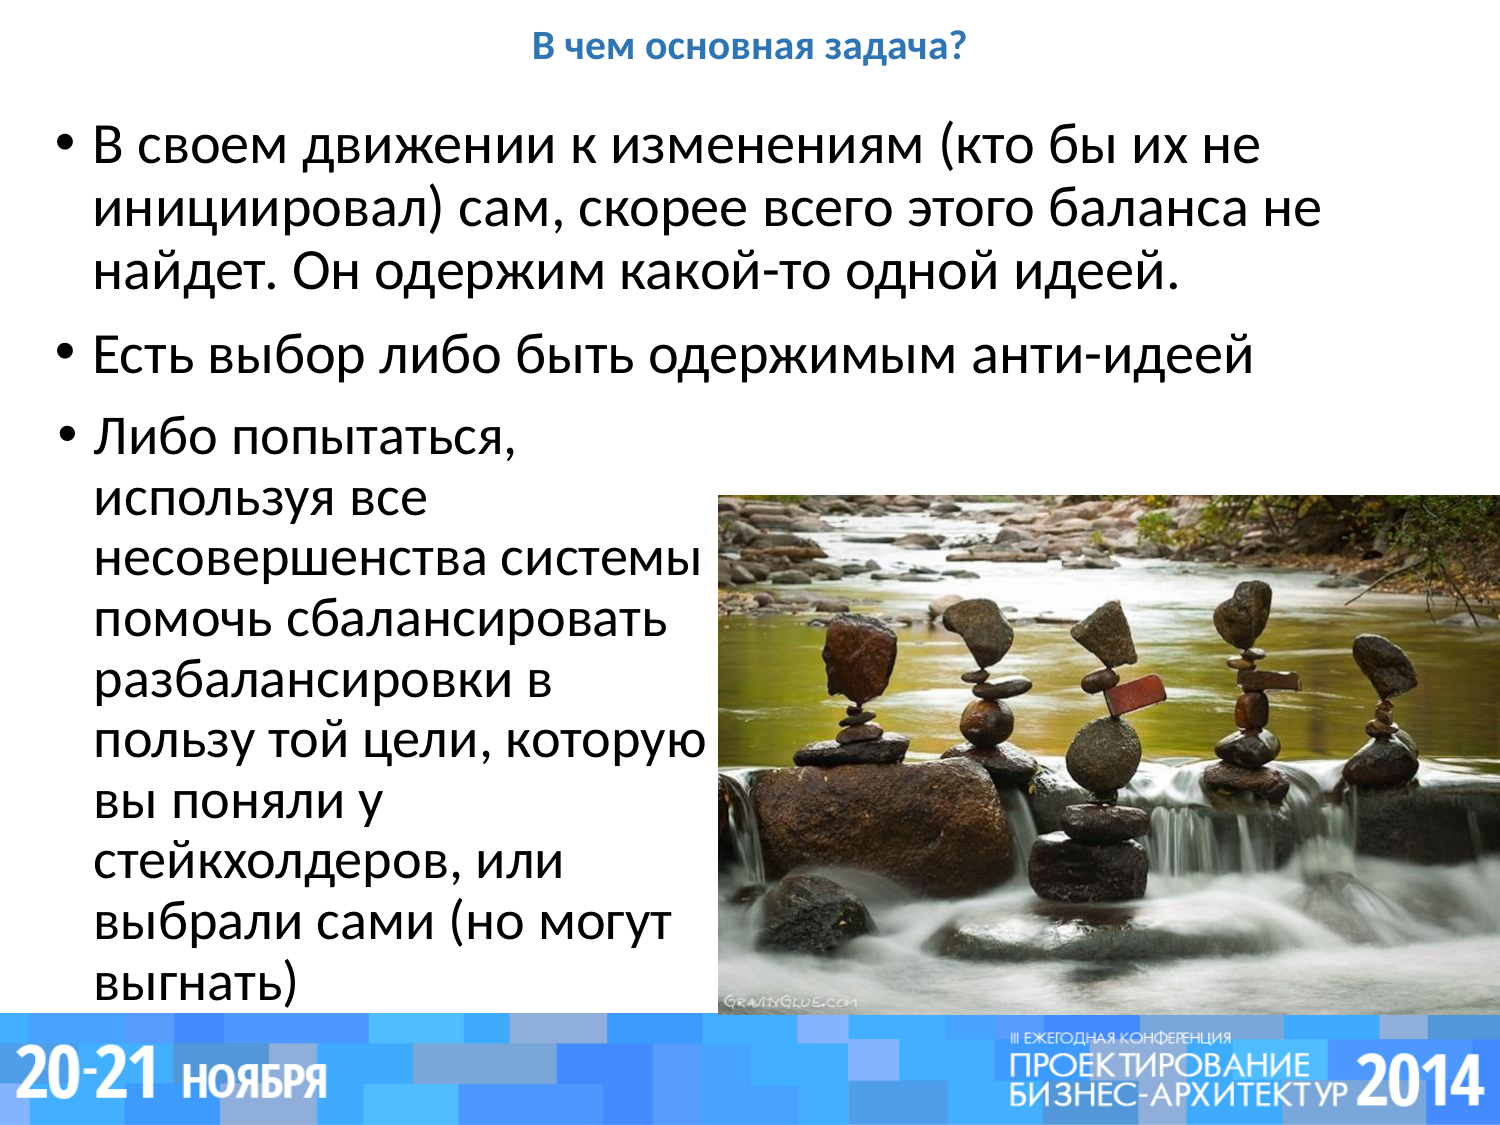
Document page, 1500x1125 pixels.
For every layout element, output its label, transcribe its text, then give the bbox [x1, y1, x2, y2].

list В своем движении к изменениям (кто бы их не инициировал) сам, скорее всего этого баланса не найдет. Он одержим какой-то одной идеей. Есть выбор либо быть одержимым анти-идеей [39, 105, 1462, 403]
text_box Либо попытаться, используя все несовершенства системы помочь сбалансировать разбалансировки в пользу той цели, которую вы поняли у стейкхолдеров, или выбрали сами (но могут выгнать) [42, 398, 732, 1062]
title В чем основная задача? [103, 6, 1397, 89]
picture [0, 495, 1500, 1125]
